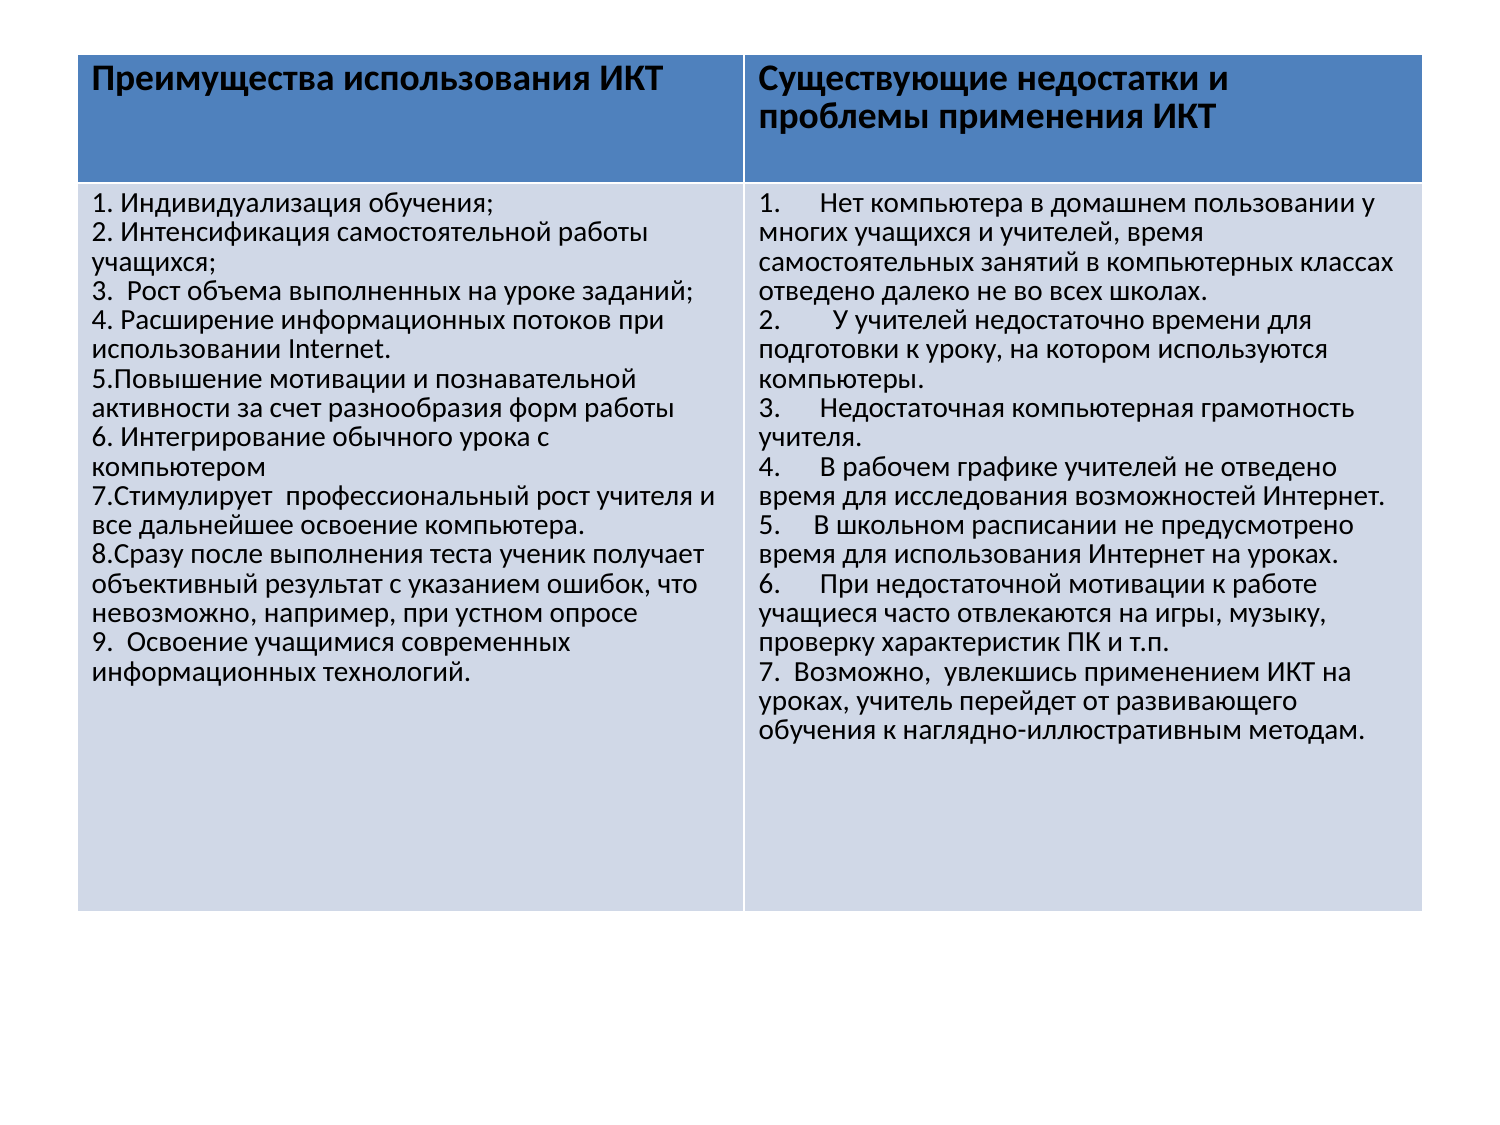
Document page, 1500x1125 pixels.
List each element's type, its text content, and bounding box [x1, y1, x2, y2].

table_cell 1. Индивидуализация обучения; 2. Интенсификация самостоятельной работы учащихся; 3. Рост объема выполненных на уроке заданий; 4. Расширение информационных потоков при использовании Internet. 5.Повышение мотивации и познавательной активности за счет разнообразия форм работы 6. Интегрирование обычного урока с компьютером 7.Стимулирует профессиональный рост учителя и все дальнейшее освоение компьютера. 8.Сразу после выполнения теста ученик получает объективный результат с указанием ошибок, что невозможно, например, при устном опросе 9. Освоение учащимися современных информационных технологий. [78, 184, 743, 911]
table_header Существующие недостатки и проблемы применения ИКТ [745, 55, 1422, 182]
table_header Преимущества использования ИКТ [78, 55, 743, 182]
table_cell 1. Нет компьютера в домашнем пользовании у многих учащихся и учителей, время самостоятельных занятий в компьютерных классах отведено далеко не во всех школах. 2. У учителей недостаточно времени для подготовки к уроку, на котором используются компьютеры. 3. Недостаточная компьютерная грамотность учителя. 4. В рабочем графике учителей не отведено время для исследования возможностей Интернет. 5. В школьном расписании не предусмотрено время для использования Интернет на уроках. 6. При недостаточной мотивации к работе учащиеся часто отвлекаются на игры, музыку, проверку характеристик ПК и т.п. 7. Возможно, увлекшись применением ИКТ на уроках, учитель перейдет от развивающего обучения к наглядно-иллюстративным методам. [745, 184, 1422, 911]
